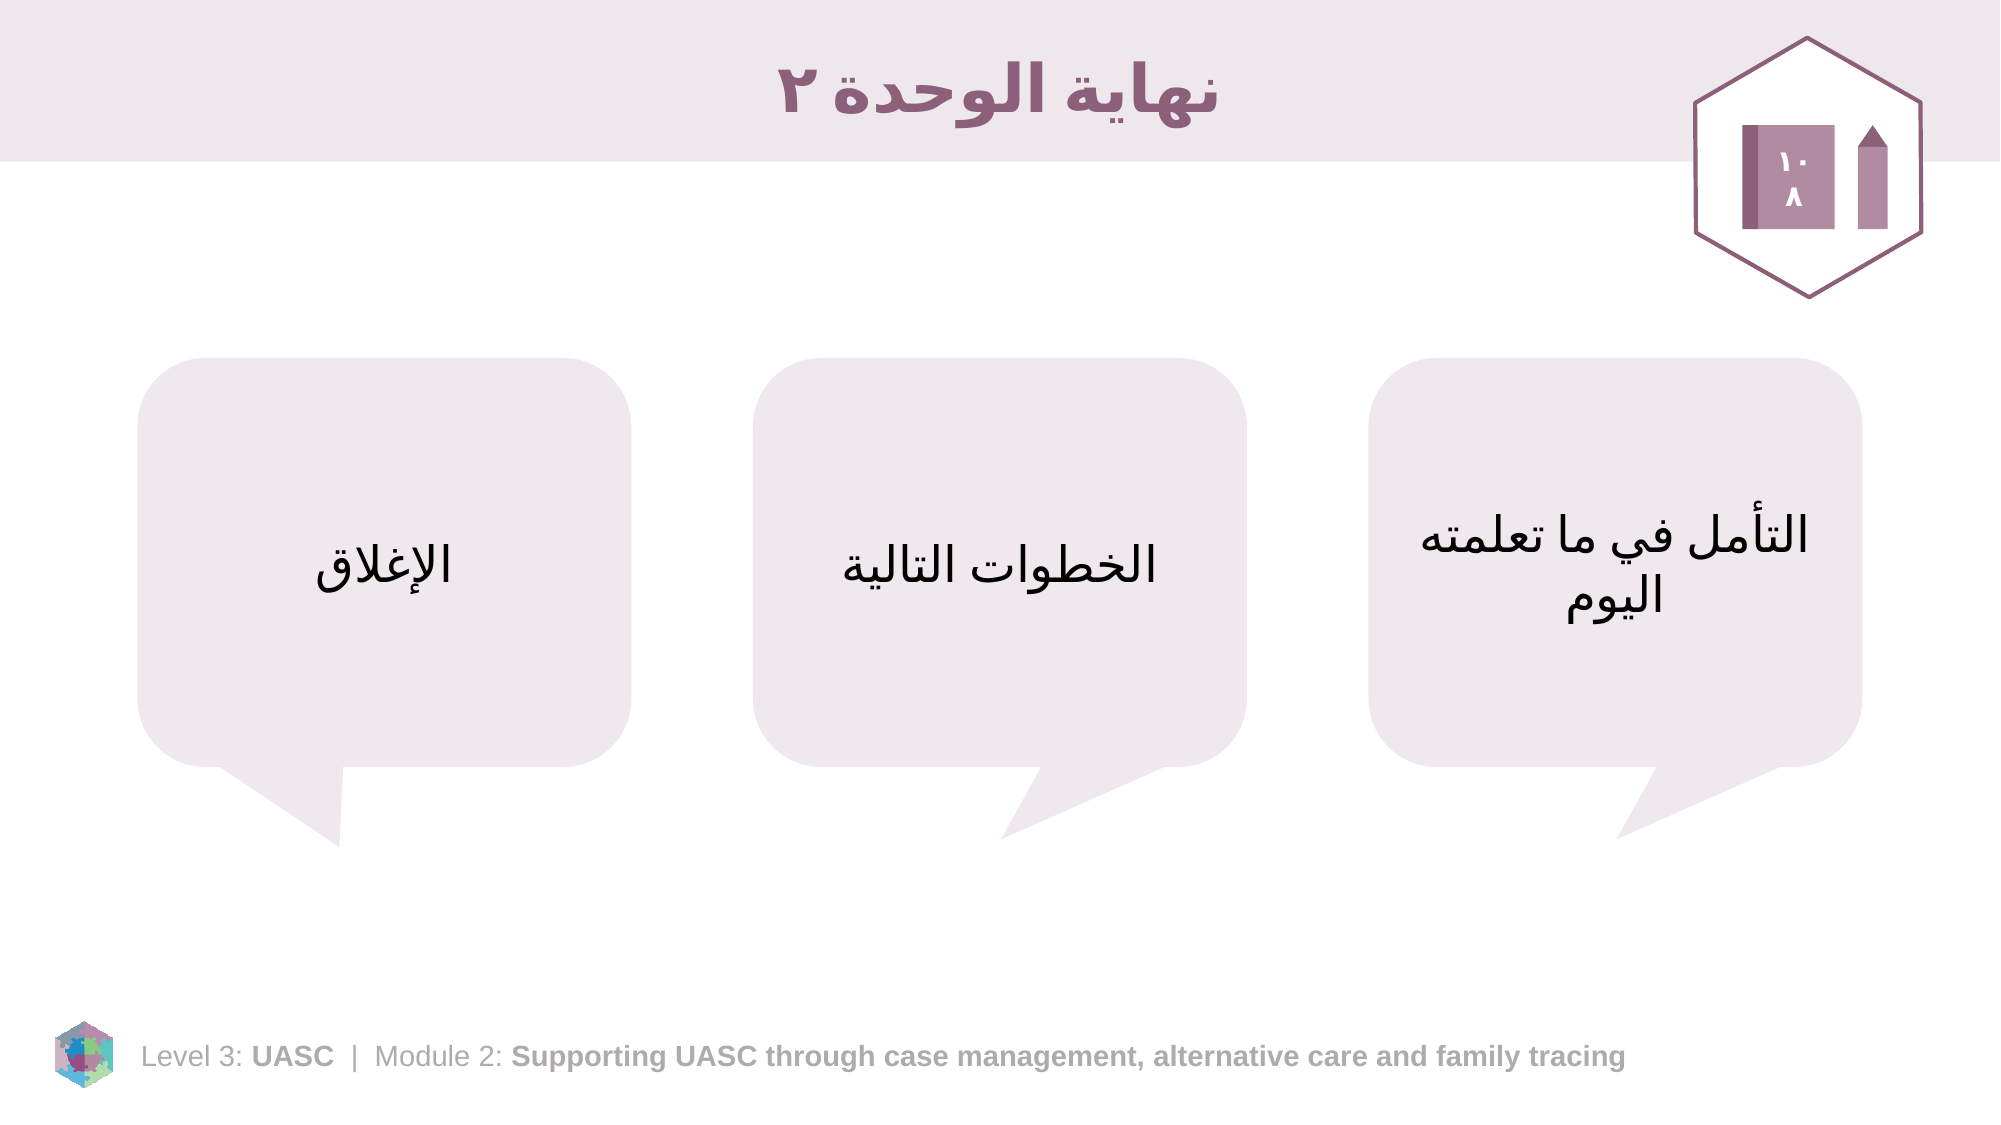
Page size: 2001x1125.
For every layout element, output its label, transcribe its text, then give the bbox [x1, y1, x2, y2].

text_box التأمل في ما تعلمته اليوم [1366, 355, 1865, 842]
picture [55, 1021, 113, 1088]
title نهاية الوحدة ٢ [137, 19, 1863, 163]
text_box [1677, 55, 1939, 281]
text_box الإغلاق [135, 355, 634, 849]
text_box الخطوات التالية [750, 355, 1249, 842]
